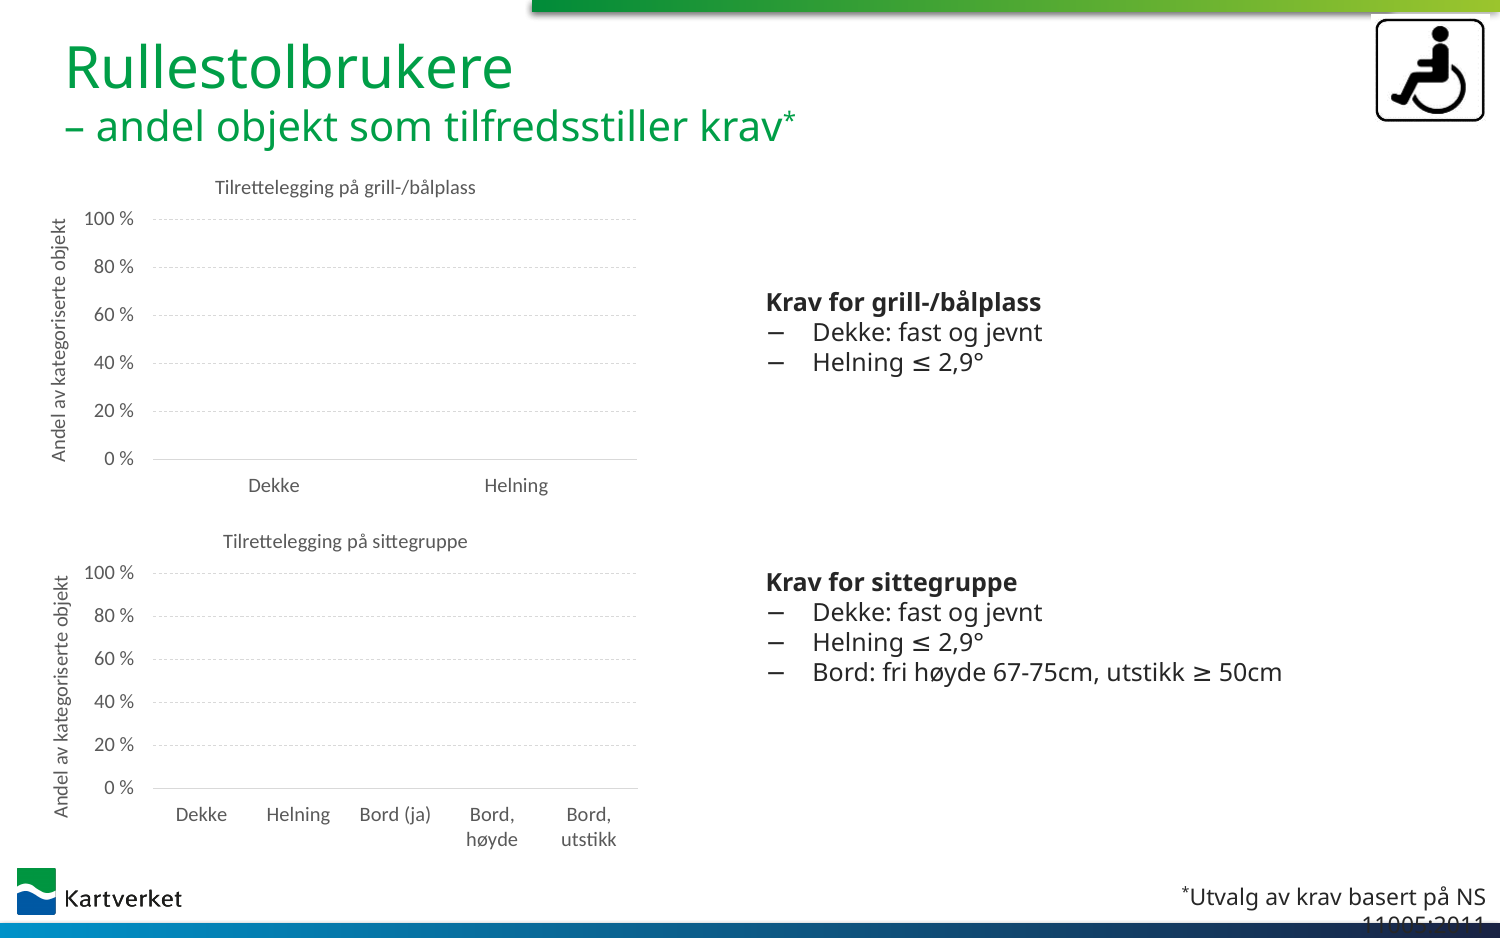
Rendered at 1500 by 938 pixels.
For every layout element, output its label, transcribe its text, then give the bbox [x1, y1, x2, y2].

text_box Rullestolbrukere – andel objekt som tilfredsstiller krav* [49, 14, 1431, 158]
picture [41, 166, 650, 505]
text_box Krav for grill-/bålplass Dekke: fast og jevnt Helning ≤ 2,9° [750, 279, 1452, 384]
text_box *Utvalg av krav basert på NS 11005:2011 [1068, 873, 1500, 938]
picture [1371, 13, 1491, 127]
picture [41, 520, 650, 859]
text_box Krav for sittegruppe Dekke: fast og jevnt Helning ≤ 2,9° Bord: fri høyde 67-75cm, utstikk ≥ 50cm [750, 559, 1500, 694]
